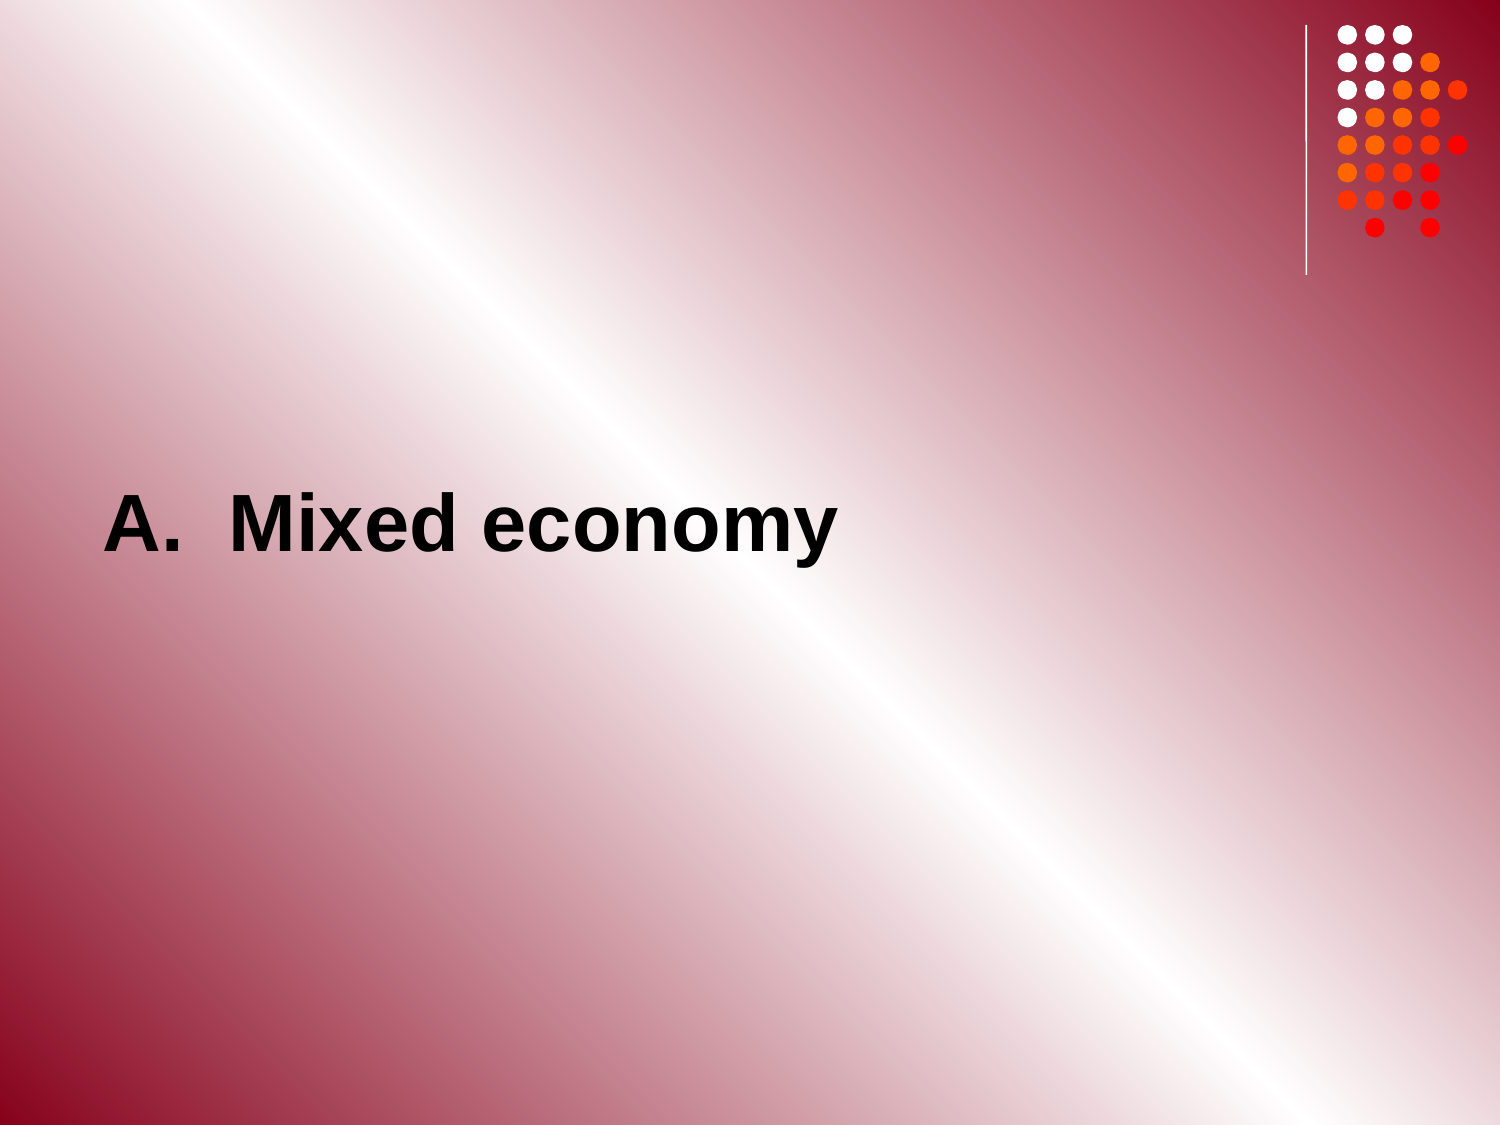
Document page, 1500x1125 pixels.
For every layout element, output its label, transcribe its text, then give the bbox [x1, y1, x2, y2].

title A. Mixed economy [87, 362, 1325, 575]
